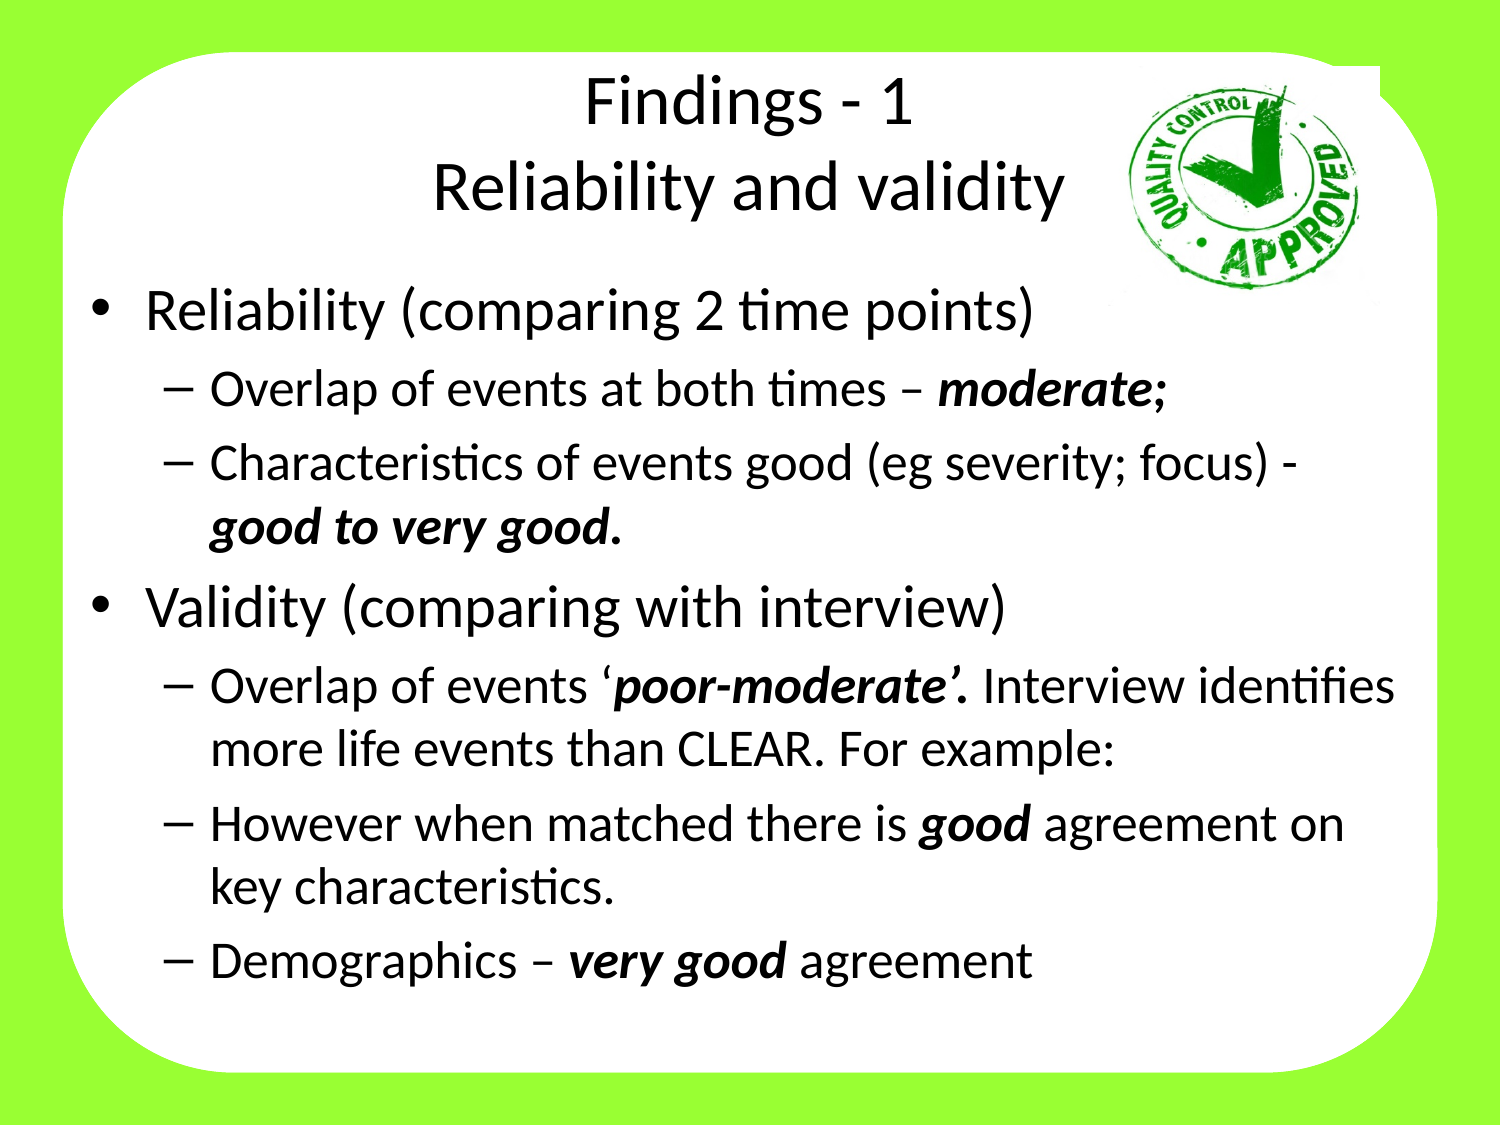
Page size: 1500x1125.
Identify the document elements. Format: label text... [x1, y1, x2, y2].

list Reliability (comparing 2 time points) Overlap of events at both times – moderate; Characteristics of events good (eg severity; focus) - good to very good. Validity (comparing with interview) Overlap of events ‘poor-moderate’. Interview identifies more life events than CLEAR. For example: However when matched there is good agreement on key characteristics. Demographics – very good agreement [75, 262, 1425, 1005]
picture [1107, 66, 1380, 307]
title Findings - 1 Reliability and validity [75, 45, 1425, 233]
